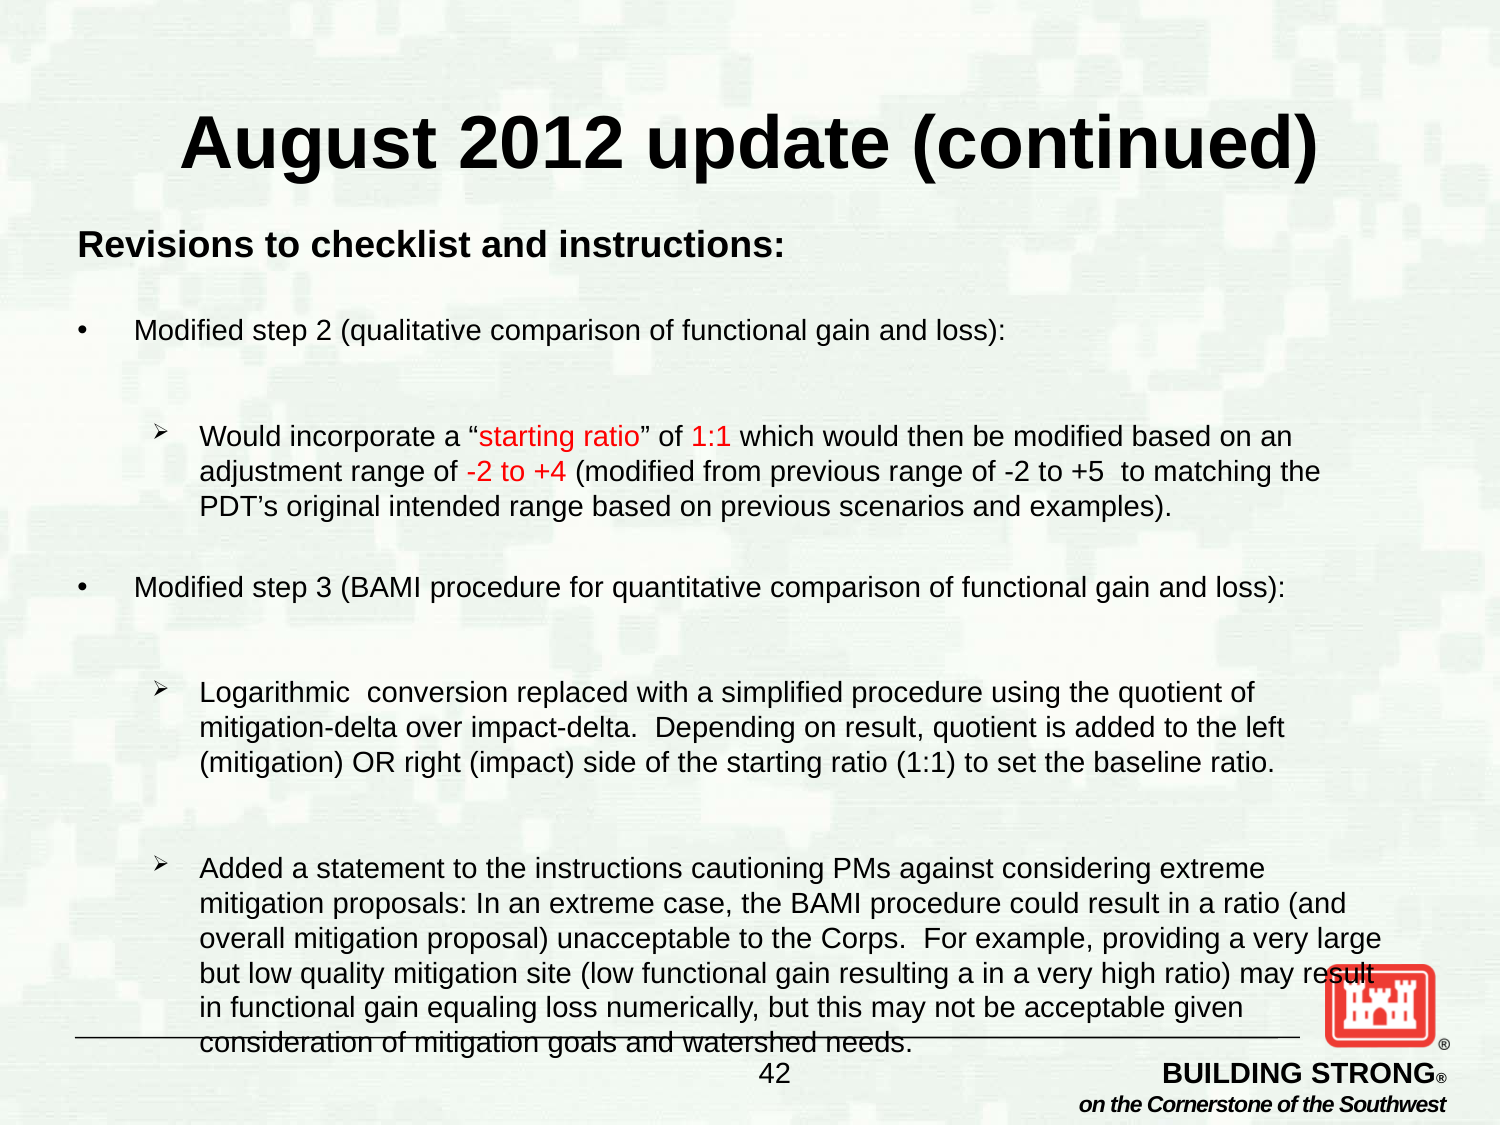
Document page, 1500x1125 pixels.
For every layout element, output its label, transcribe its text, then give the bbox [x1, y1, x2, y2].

title August 2012 update (continued) [74, 44, 1426, 233]
slide_number 42 [599, 1046, 951, 1125]
picture [0, 0, 1500, 1125]
list Revisions to checklist and instructions: Modified step 2 (qualitative comparison of functional gain and loss): Would incorporate a “starting ratio” of 1:1 which would then be modified based on an adjustment range of -2 to +4 (modified from previous range of -2 to +5 to matching the PDT’s original intended range based on previous scenarios and examples). Modified step 3 (BAMI procedure for quantitative comparison of functional gain and loss): Logarithmic conversion replaced with a simplified procedure using the quotient of mitigation-delta over impact-delta. Depending on result, quotient is added to the left (mitigation) OR right (impact) side of the starting ratio (1:1) to set the baseline ratio. Added a statement to the instructions cautioning PMs against considering extreme mitigation proposals: In an extreme case, the BAMI procedure could result in a ratio (and overall mitigation proposal) unacceptable to the Corps. For example, providing a very large but low quality mitigation site (low functional gain resulting a in a very high ratio) may result in functional gain equaling loss numerically, but this may not be acceptable given consideration of mitigation goals and watershed needs. [62, 212, 1413, 976]
